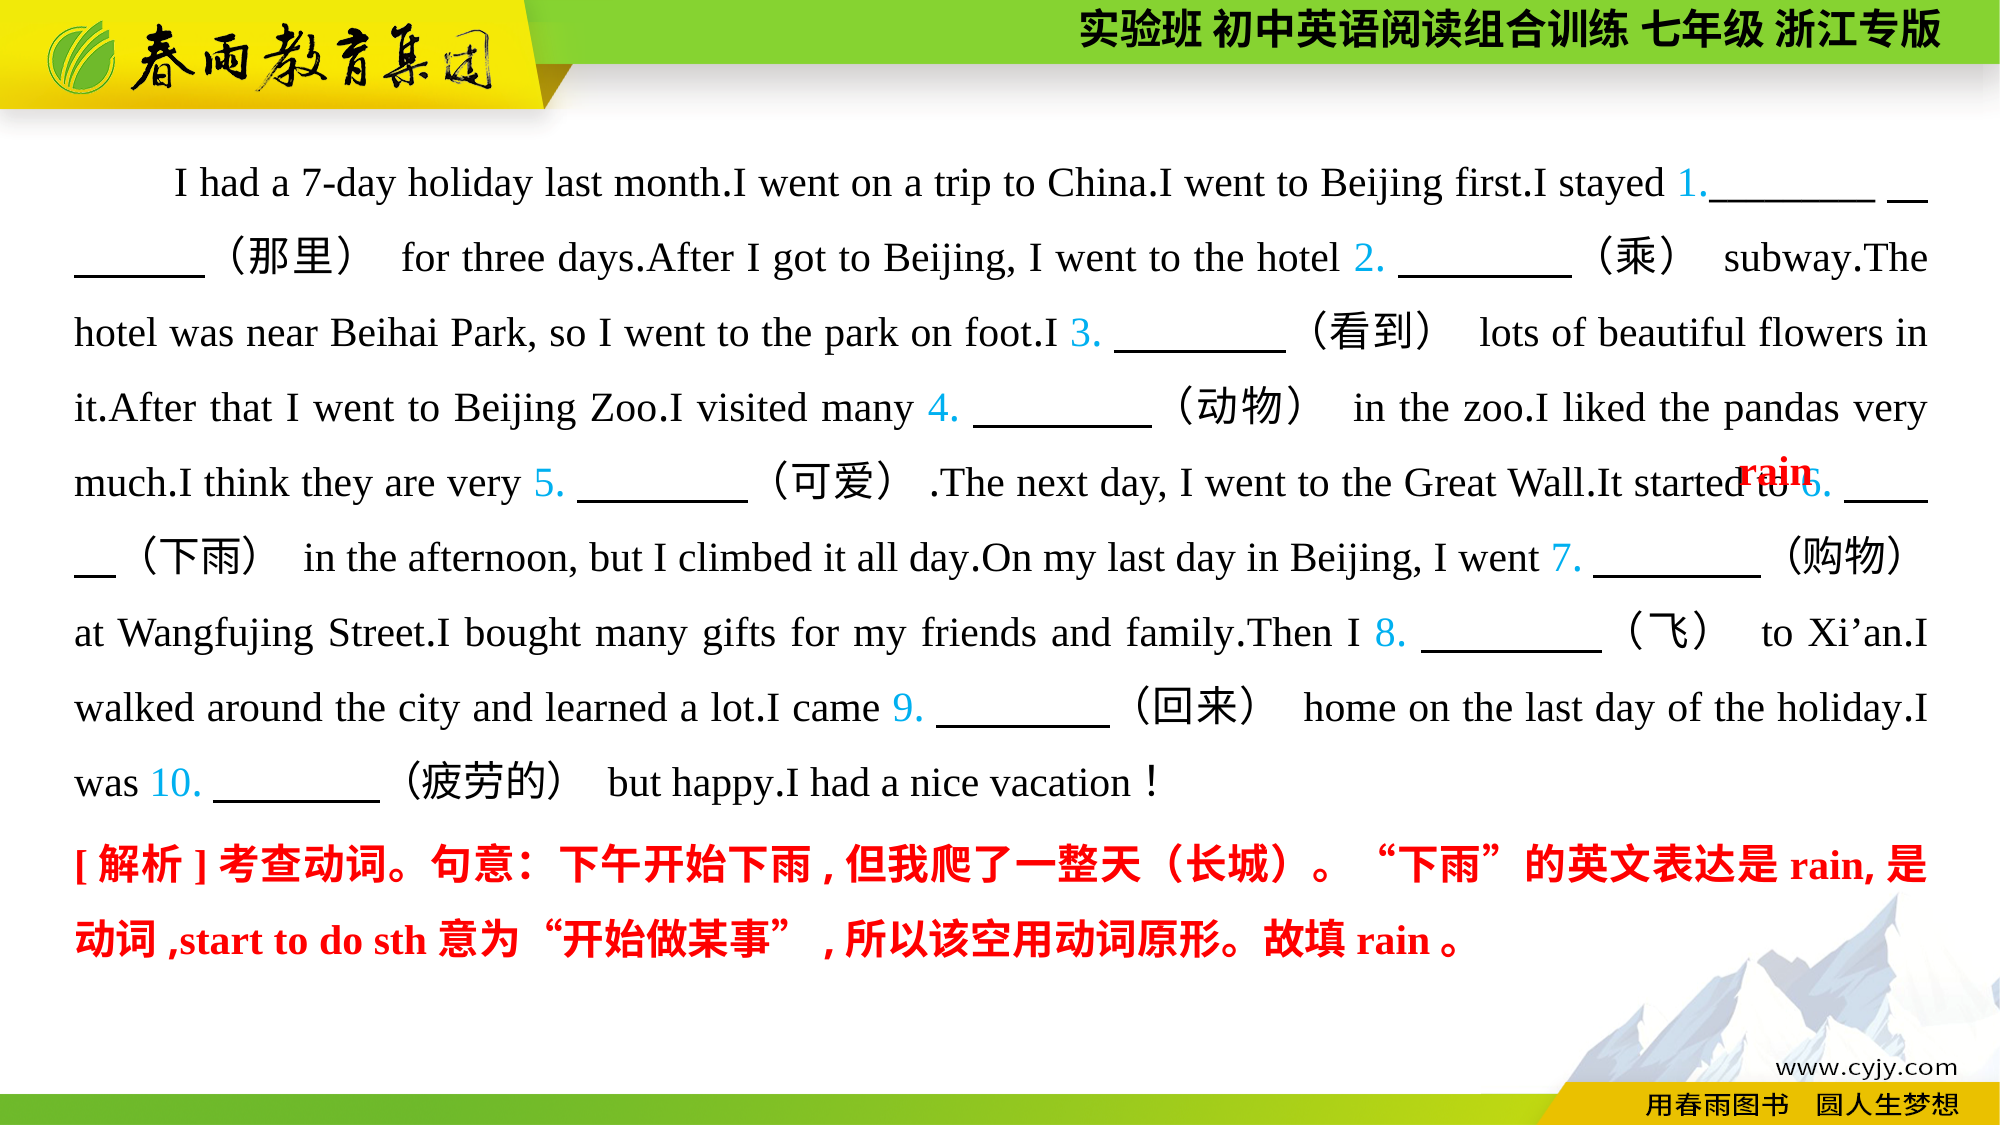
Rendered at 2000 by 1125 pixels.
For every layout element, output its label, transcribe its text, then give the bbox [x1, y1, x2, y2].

picture [0, 0, 2000, 1125]
list I had a 7-day holiday last month.I went on a trip to China.I went to Beijing first.I stayed 1._________ （那里） for three days.After I got to Beijing, I went to the hotel 2. （乘） subway.The hotel was near Beihai Park, so I went to the park on foot.I 3. （看到） lots of beautiful flowers in it.After that I went to Beijing Zoo.I visited many 4. （动物） in the zoo.I liked the pandas very much.I think they are very 5. （可爱）.The next day, I went to the Great Wall.It started to 6. （下雨） in the afternoon, but I climbed it all day.On my last day in Beijing, I went 7. （购物） at Wangfujing Street.I bought many gifts for my friends and family.Then I 8. （飞） to Xi’an.I walked around the city and learned a lot.I came 9. （回来） home on the last day of the holiday.I was 10. （疲劳的） but happy.I had a nice vacation！ [59, 122, 1944, 805]
text_box [解析]考查动词。句意：下午开始下雨,但我爬了一整天（长城）。“下雨”的英文表达是rain,是动词,start to do sth意为“开始做某事”,所以该空用动词原形。故填rain。 [59, 805, 1944, 971]
text_box rain [1723, 436, 1828, 502]
